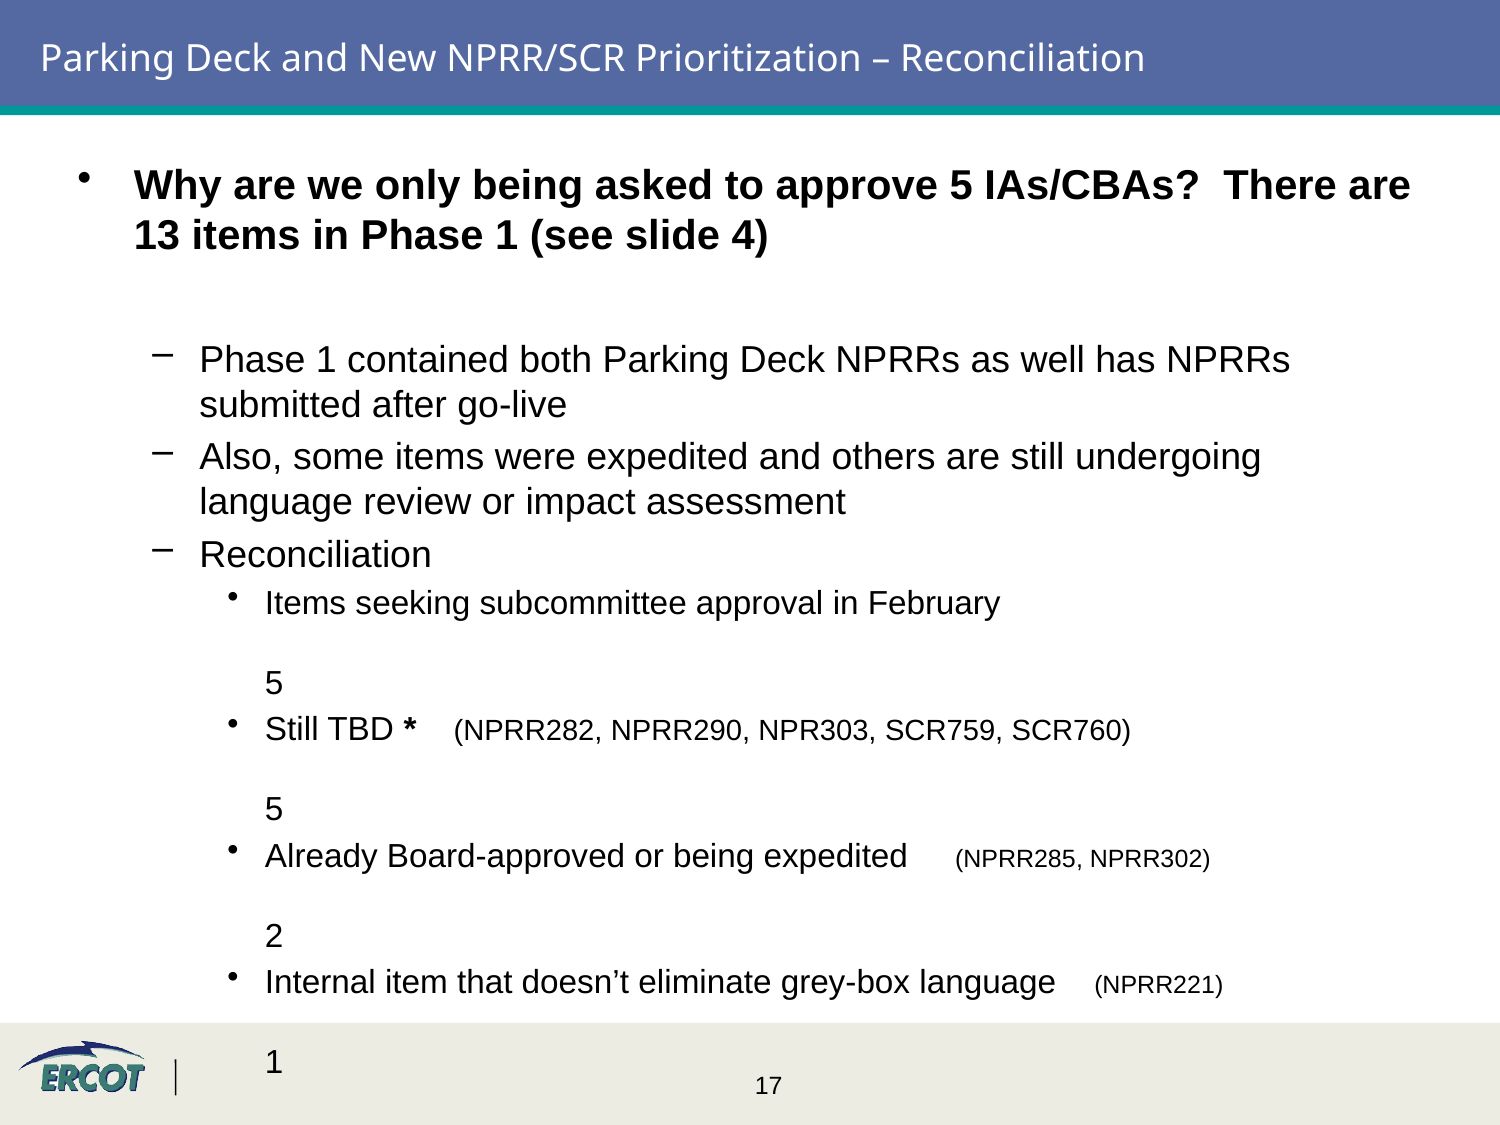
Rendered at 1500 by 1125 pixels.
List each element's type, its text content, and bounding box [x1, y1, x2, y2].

picture [10, 1031, 151, 1111]
title Parking Deck and New NPRR/SCR Prioritization – Reconciliation [24, 0, 1451, 113]
list Why are we only being asked to approve 5 IAs/CBAs? There are 13 items in Phase 1 (see slide 4) Phase 1 contained both Parking Deck NPRRs as well has NPRRs submitted after go-live Also, some items were expedited and others are still undergoing language review or impact assessment Reconciliation Items seeking subcommittee approval in February 5 Still TBD * (NPRR282, NPRR290, NPR303, SCR759, SCR760) 5 Already Board-approved or being expedited (NPRR285, NPRR302) 2 Internal item that doesn’t eliminate grey-box language (NPRR221) 1 Total 13 * Many of the TBD items will be ready for IA/CBA consideration by PRS in February [62, 149, 1438, 1026]
